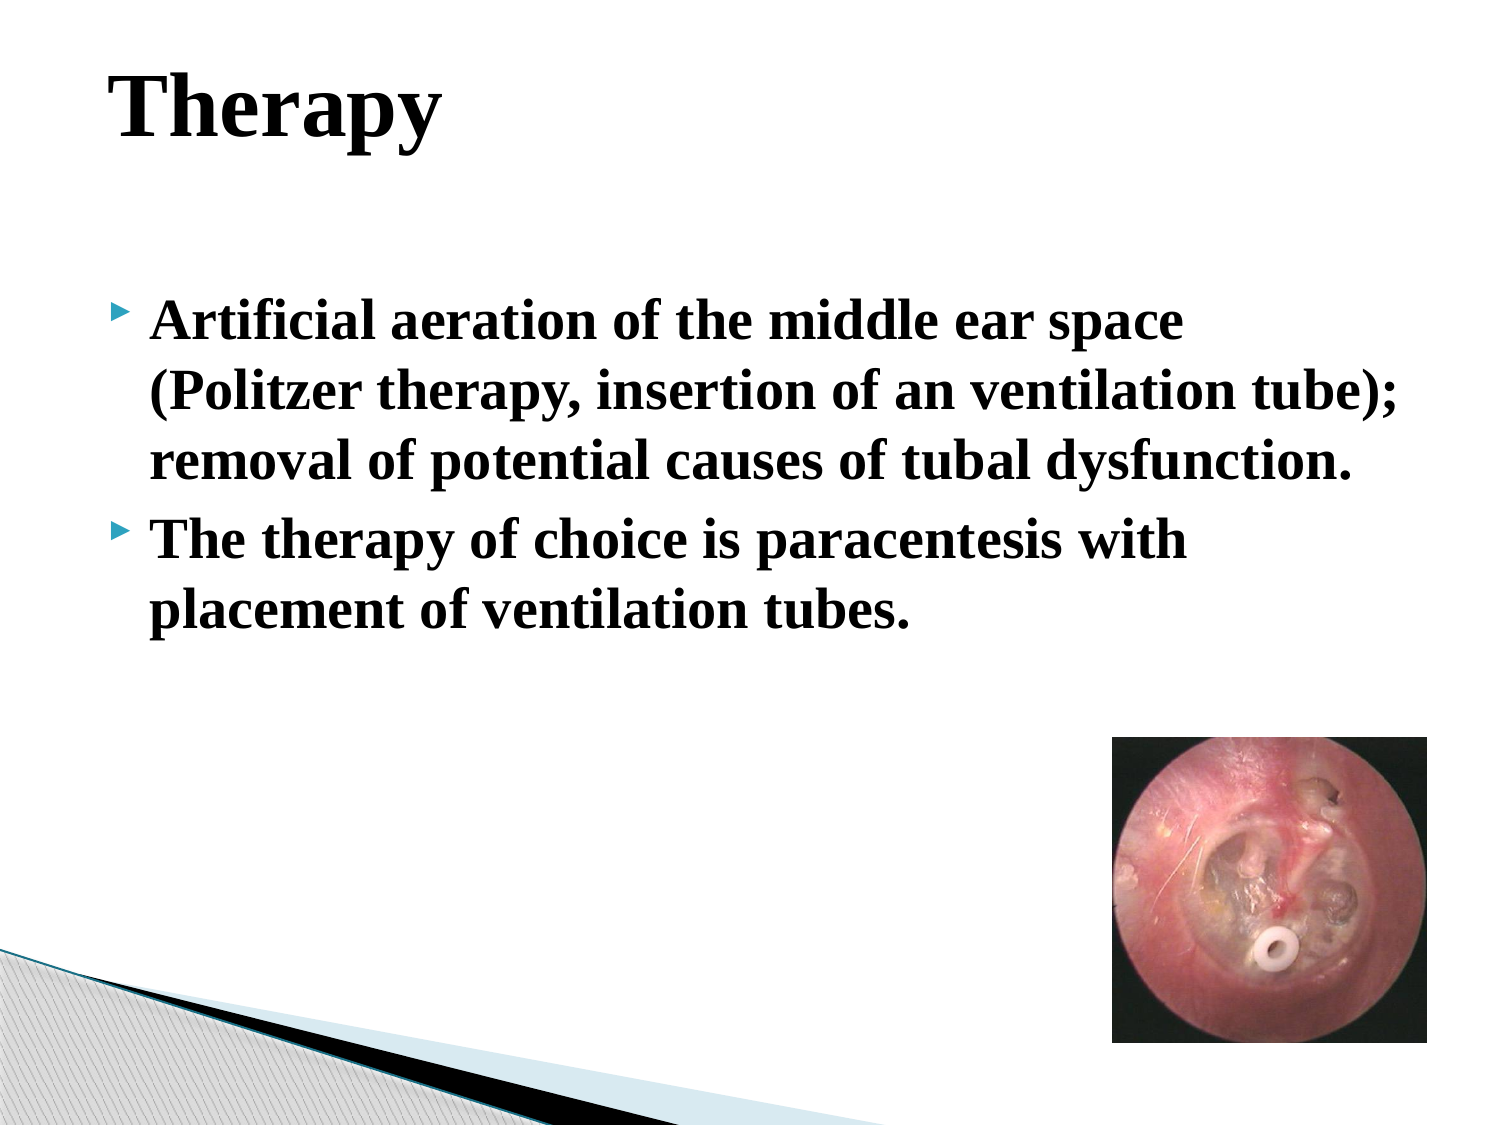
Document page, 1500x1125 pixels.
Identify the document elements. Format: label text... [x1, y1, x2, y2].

picture [1112, 737, 1428, 1043]
list Therapy Artificial aeration of the middle ear space (Politzer therapy, insertion of an ventilation tube); removal of potential causes of tubal dysfunction. The therapy of choice is paracentesis with placement of ventilation tubes. [75, 37, 1425, 1075]
